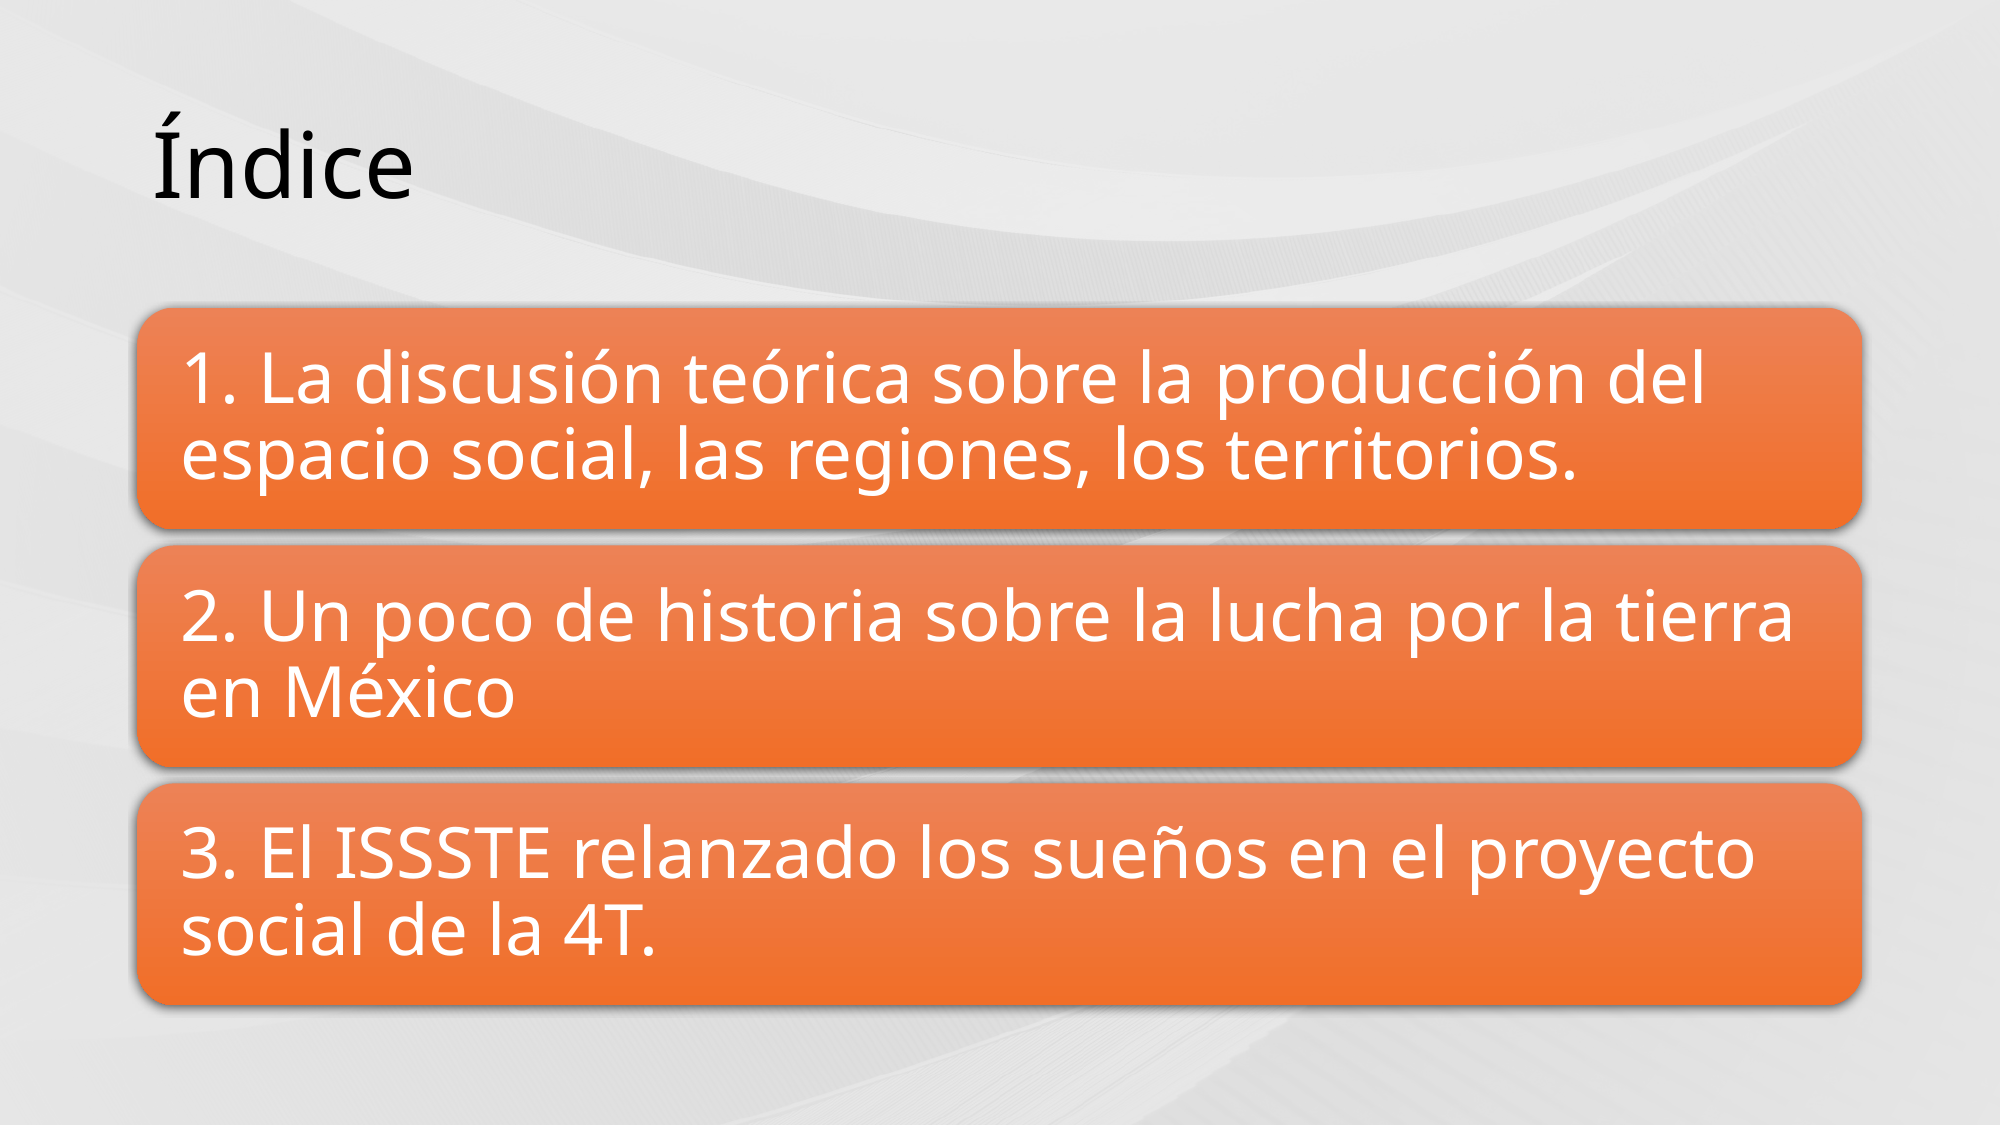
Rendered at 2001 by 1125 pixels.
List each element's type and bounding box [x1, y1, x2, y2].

list [136, 298, 1863, 1014]
picture [0, 0, 2000, 1125]
